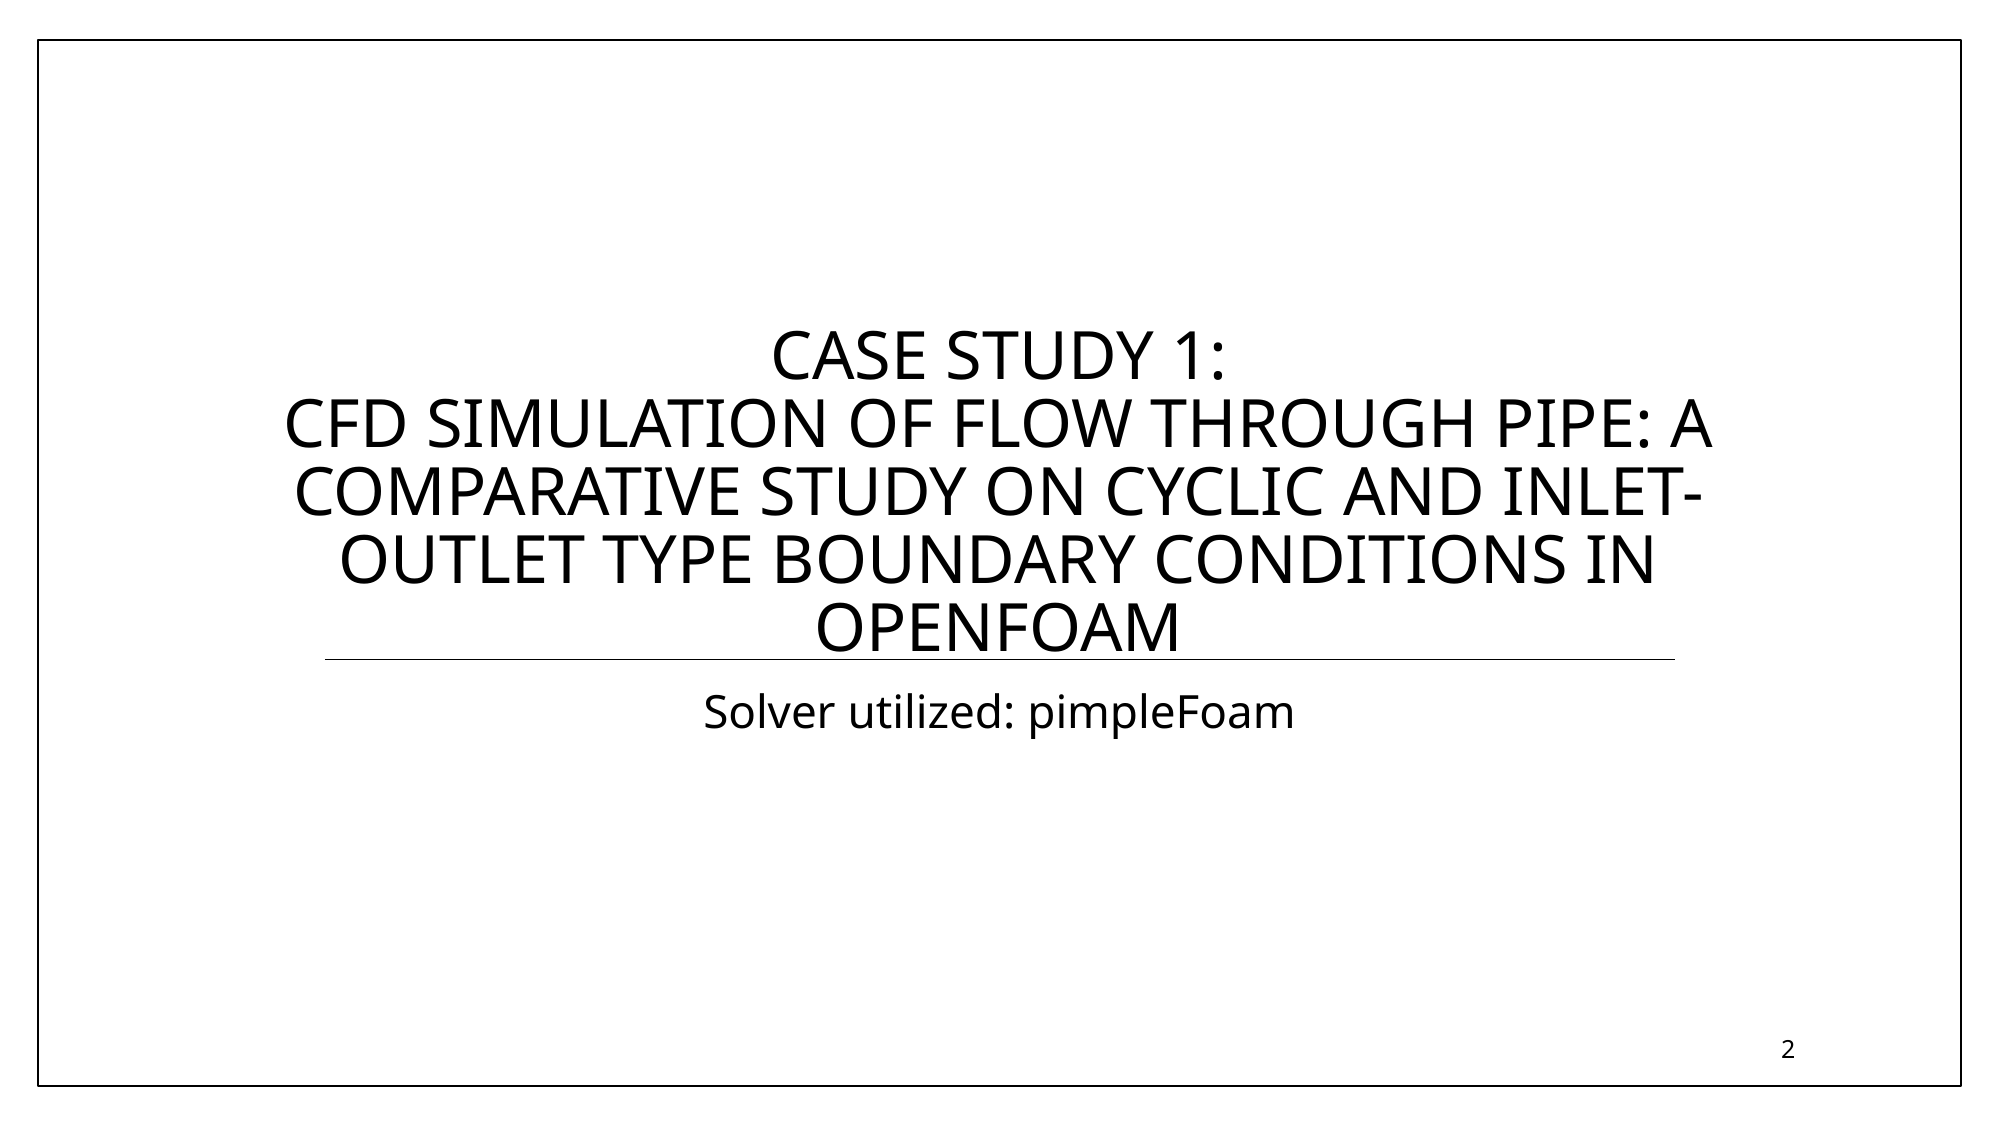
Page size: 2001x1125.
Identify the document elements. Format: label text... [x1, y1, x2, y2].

list Solver utilized: pimpleFoam [280, 681, 1719, 906]
title Case Study 1: CFD Simulation of flow through pipe: A comparative study on cyclic and inlet-outlet type boundary conditions in OpenFOAM [181, 192, 1817, 673]
slide_number 2 [1530, 1020, 1811, 1081]
